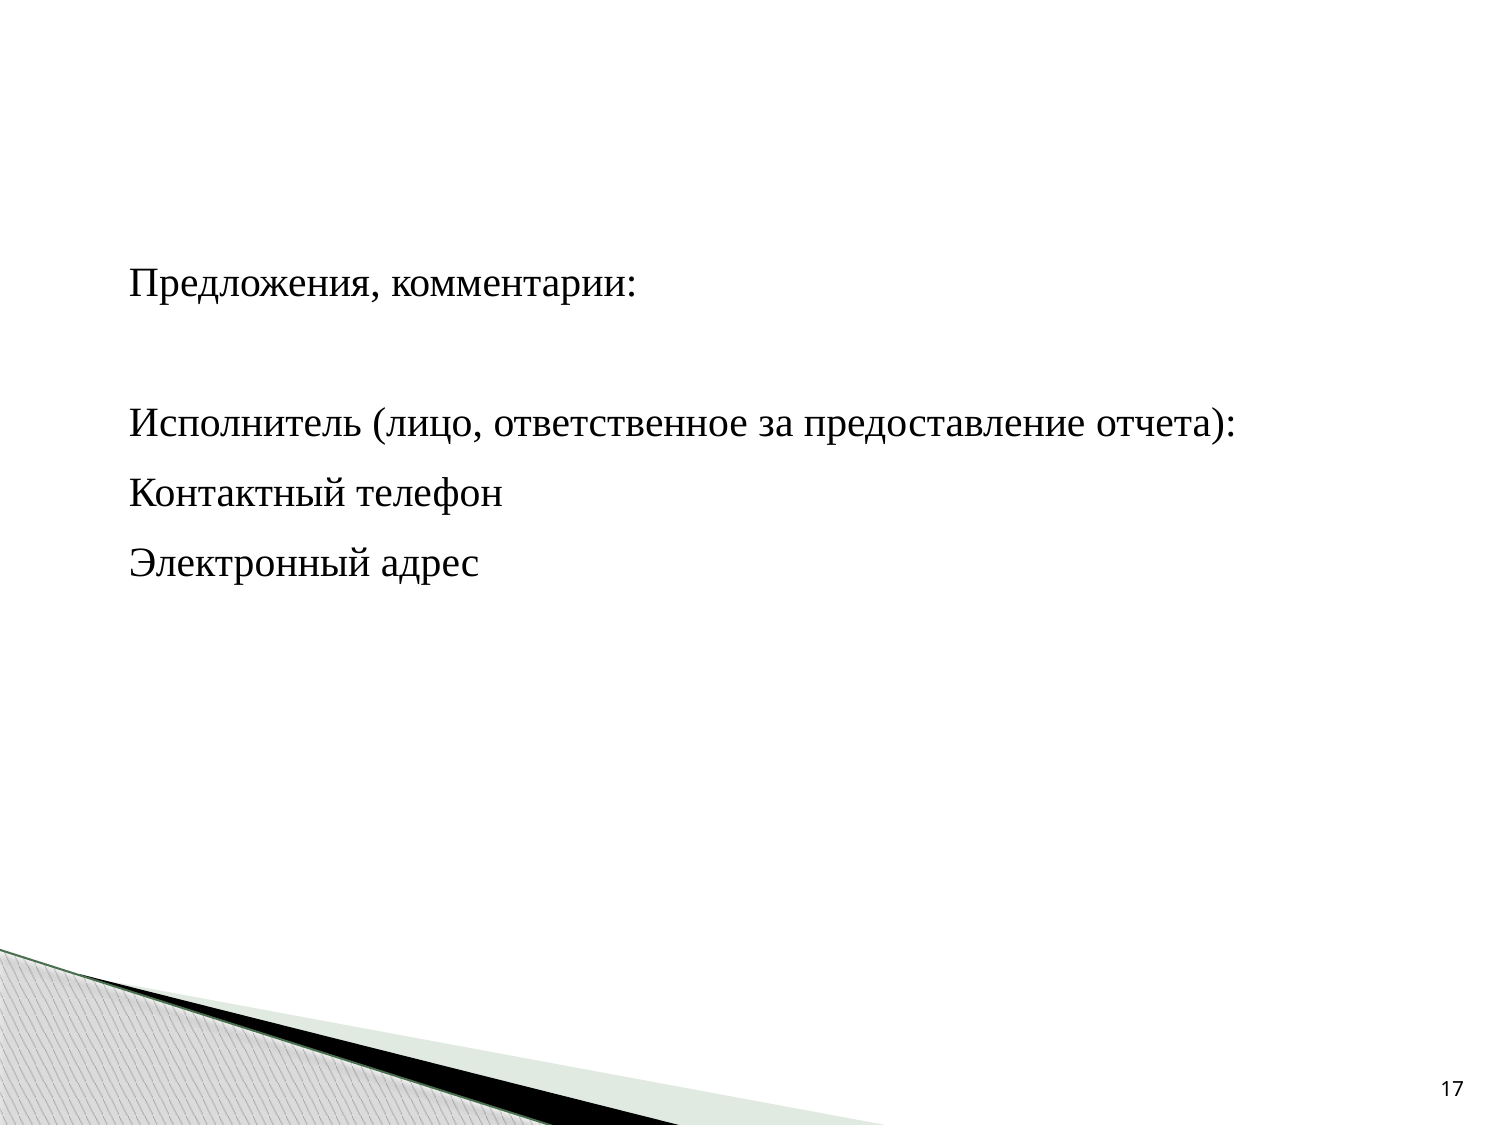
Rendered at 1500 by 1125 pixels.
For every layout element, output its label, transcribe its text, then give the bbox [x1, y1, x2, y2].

text_box Предложения, комментарии: Исполнитель (лицо, ответственное за предоставление отчета): Контактный телефон Электронный адрес [76, 243, 1317, 593]
slide_number 17 [1418, 1051, 1479, 1112]
